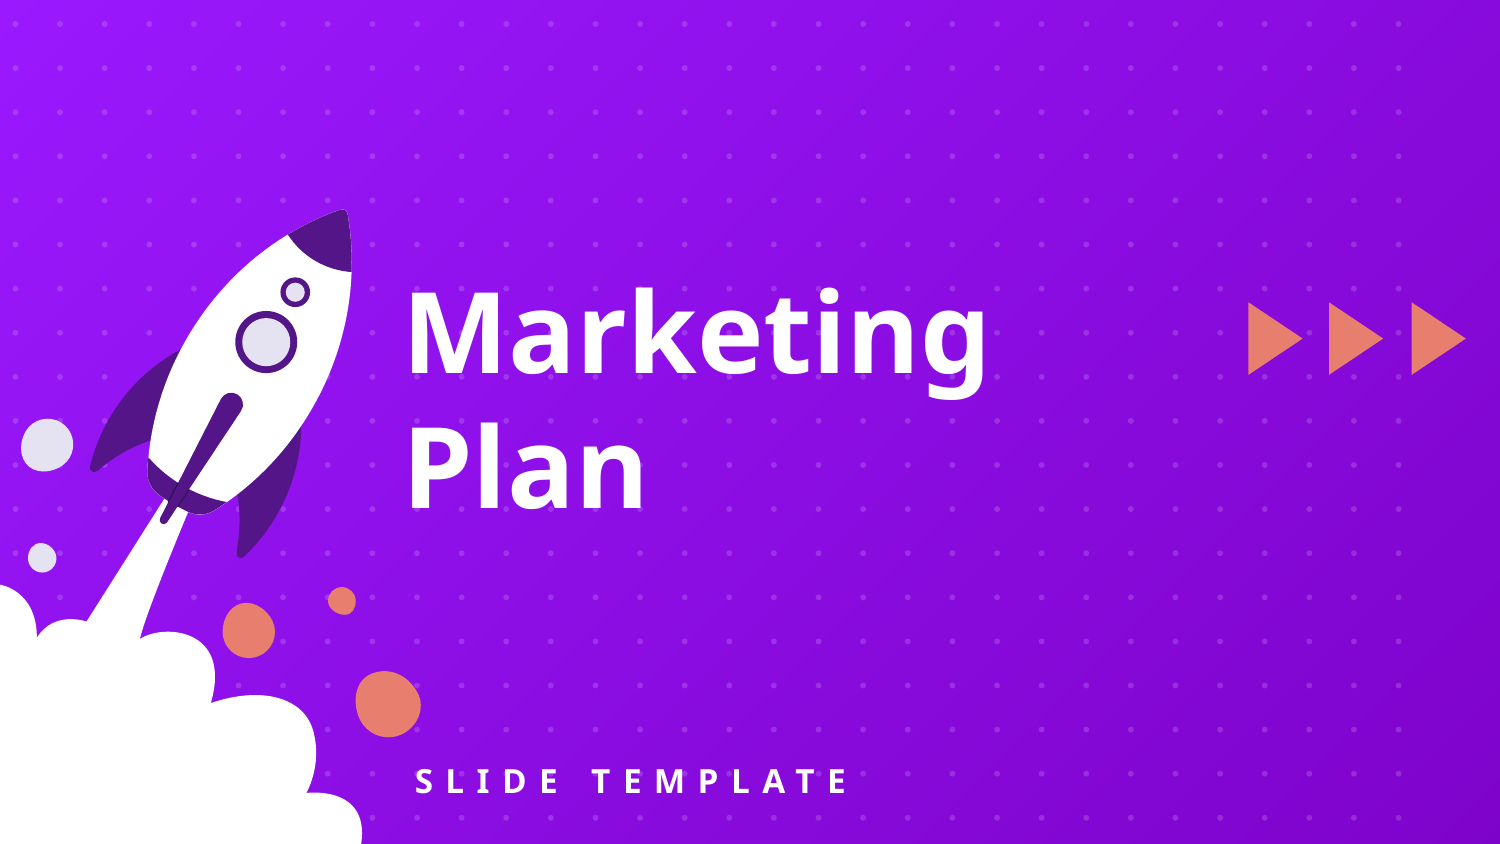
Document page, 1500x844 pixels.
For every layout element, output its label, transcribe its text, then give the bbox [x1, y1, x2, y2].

title Marketing Plan [426, 253, 1325, 526]
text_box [0, 209, 422, 844]
text_box [1326, 300, 1386, 377]
text_box [1409, 300, 1468, 377]
subtitle SLIDE TEMPLATE [426, 752, 1325, 797]
text_box [1246, 300, 1305, 377]
